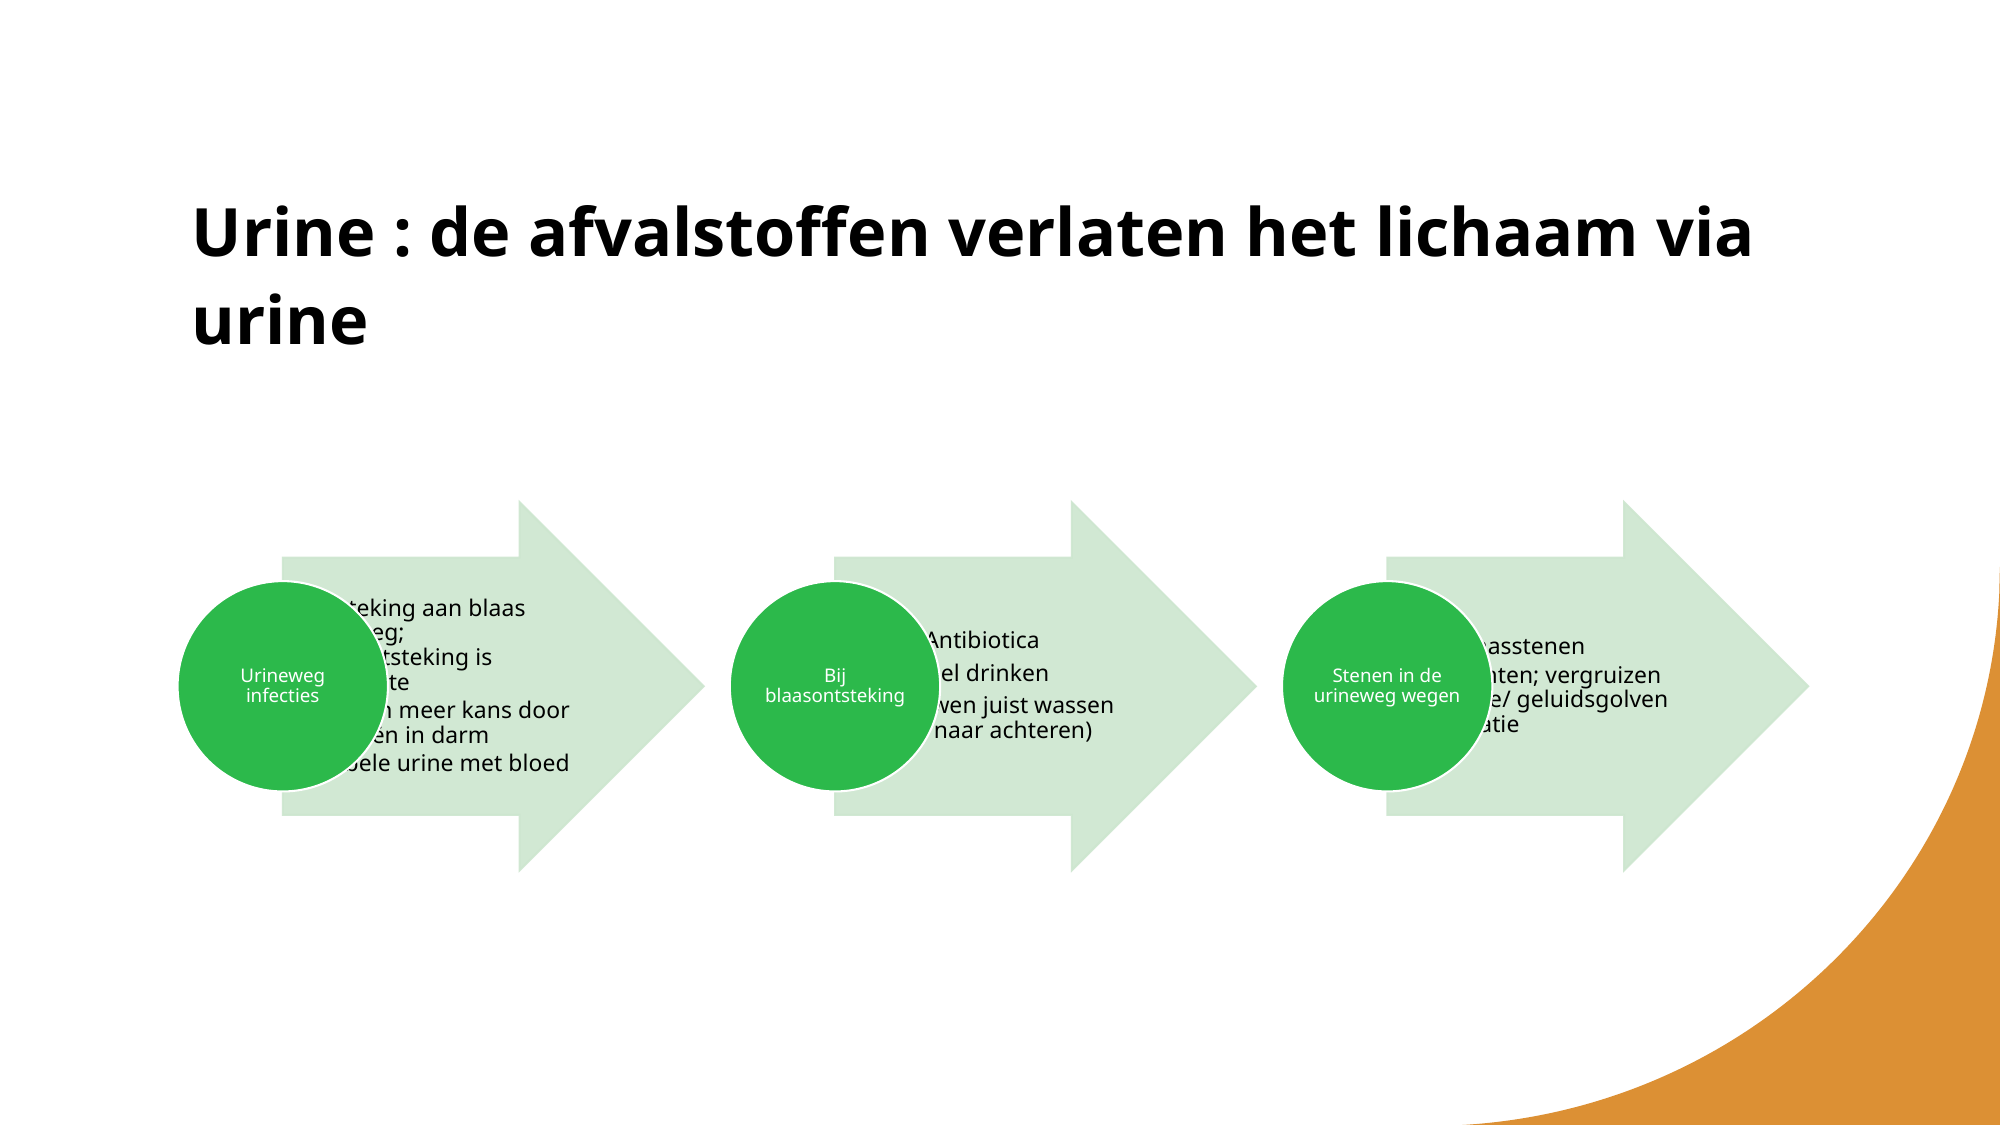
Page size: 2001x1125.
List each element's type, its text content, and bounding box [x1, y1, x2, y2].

title Urine : de afvalstoffen verlaten het lichaam via urine [176, 118, 1809, 366]
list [176, 398, 1809, 975]
